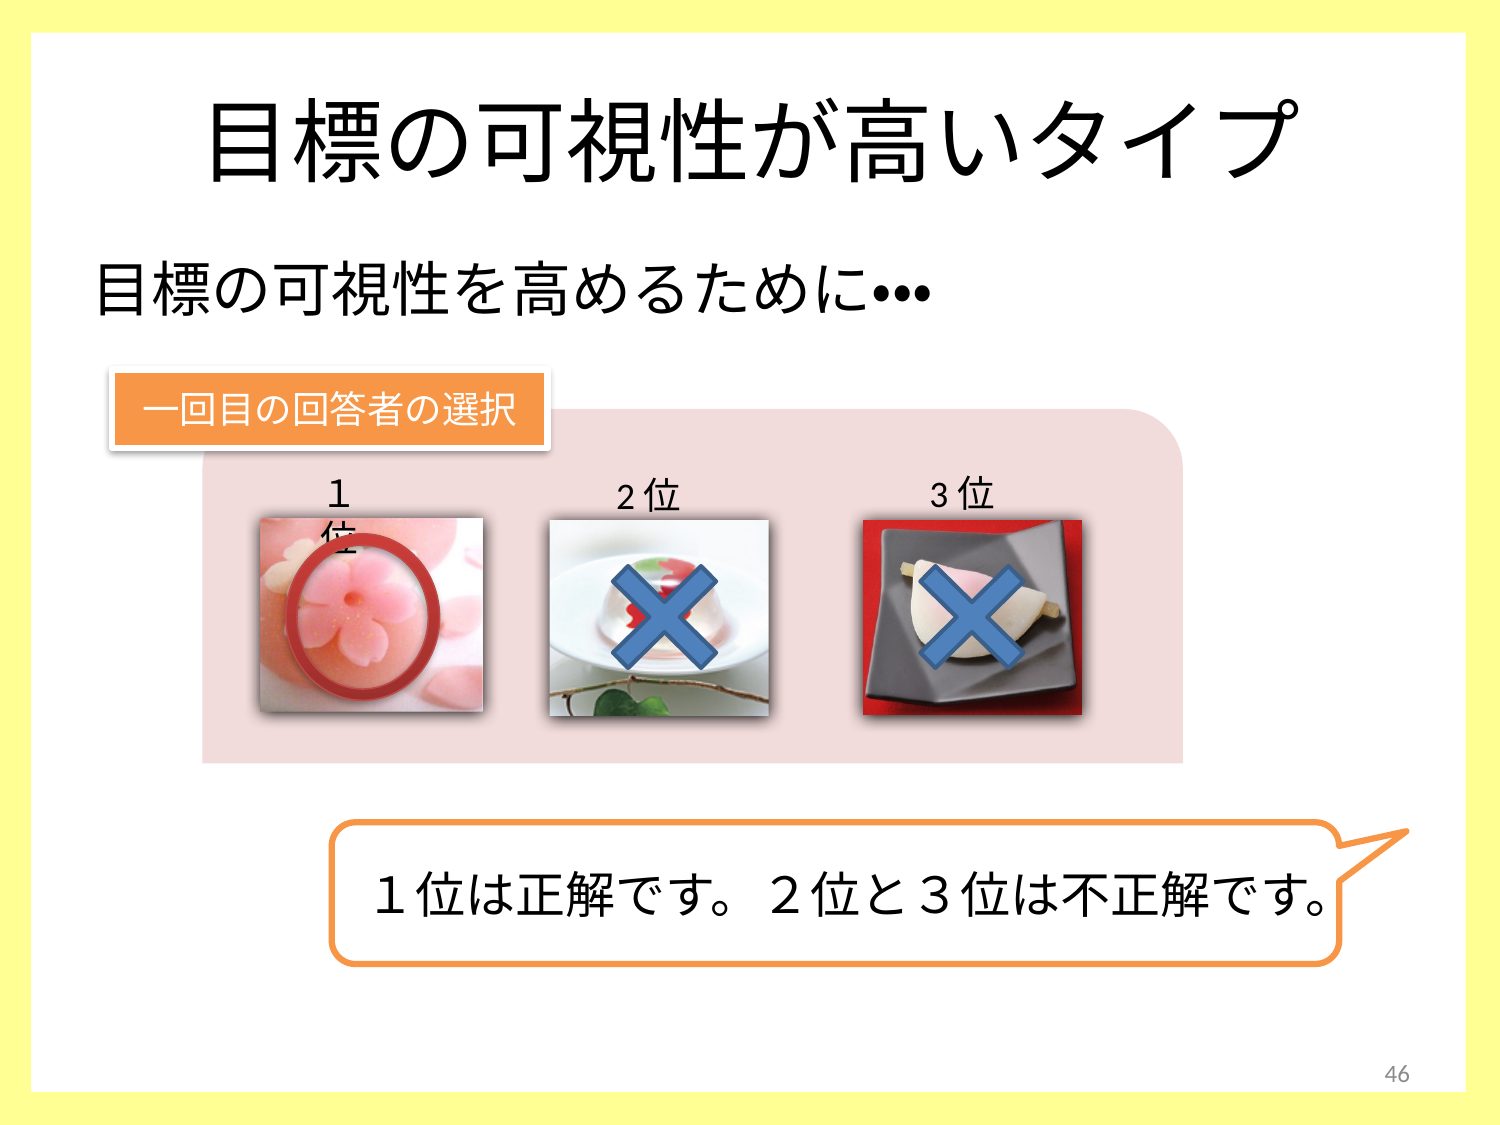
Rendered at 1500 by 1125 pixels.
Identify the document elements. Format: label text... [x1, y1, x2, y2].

text_box [863, 520, 1082, 715]
picture [260, 518, 484, 712]
text_box [918, 564, 1026, 671]
slide_number 46 [1074, 1042, 1425, 1103]
text_box [0, 35, 1464, 1125]
title 目標の可視性が高いタイプ [75, 45, 1425, 233]
text_box [0, 0, 1500, 1125]
text_box [549, 520, 769, 716]
text_box [200, 406, 1185, 766]
text_box １位 [305, 462, 409, 516]
text_box 一回目の回答者の選択 [109, 366, 551, 451]
list 目標の可視性を高めるために・・・ [76, 243, 1427, 331]
text_box 2位 [601, 464, 704, 508]
text_box 3位 [914, 462, 1018, 508]
text_box １位は正解です。２位と３位は不正解です。 [329, 820, 1409, 967]
text_box [610, 564, 719, 671]
